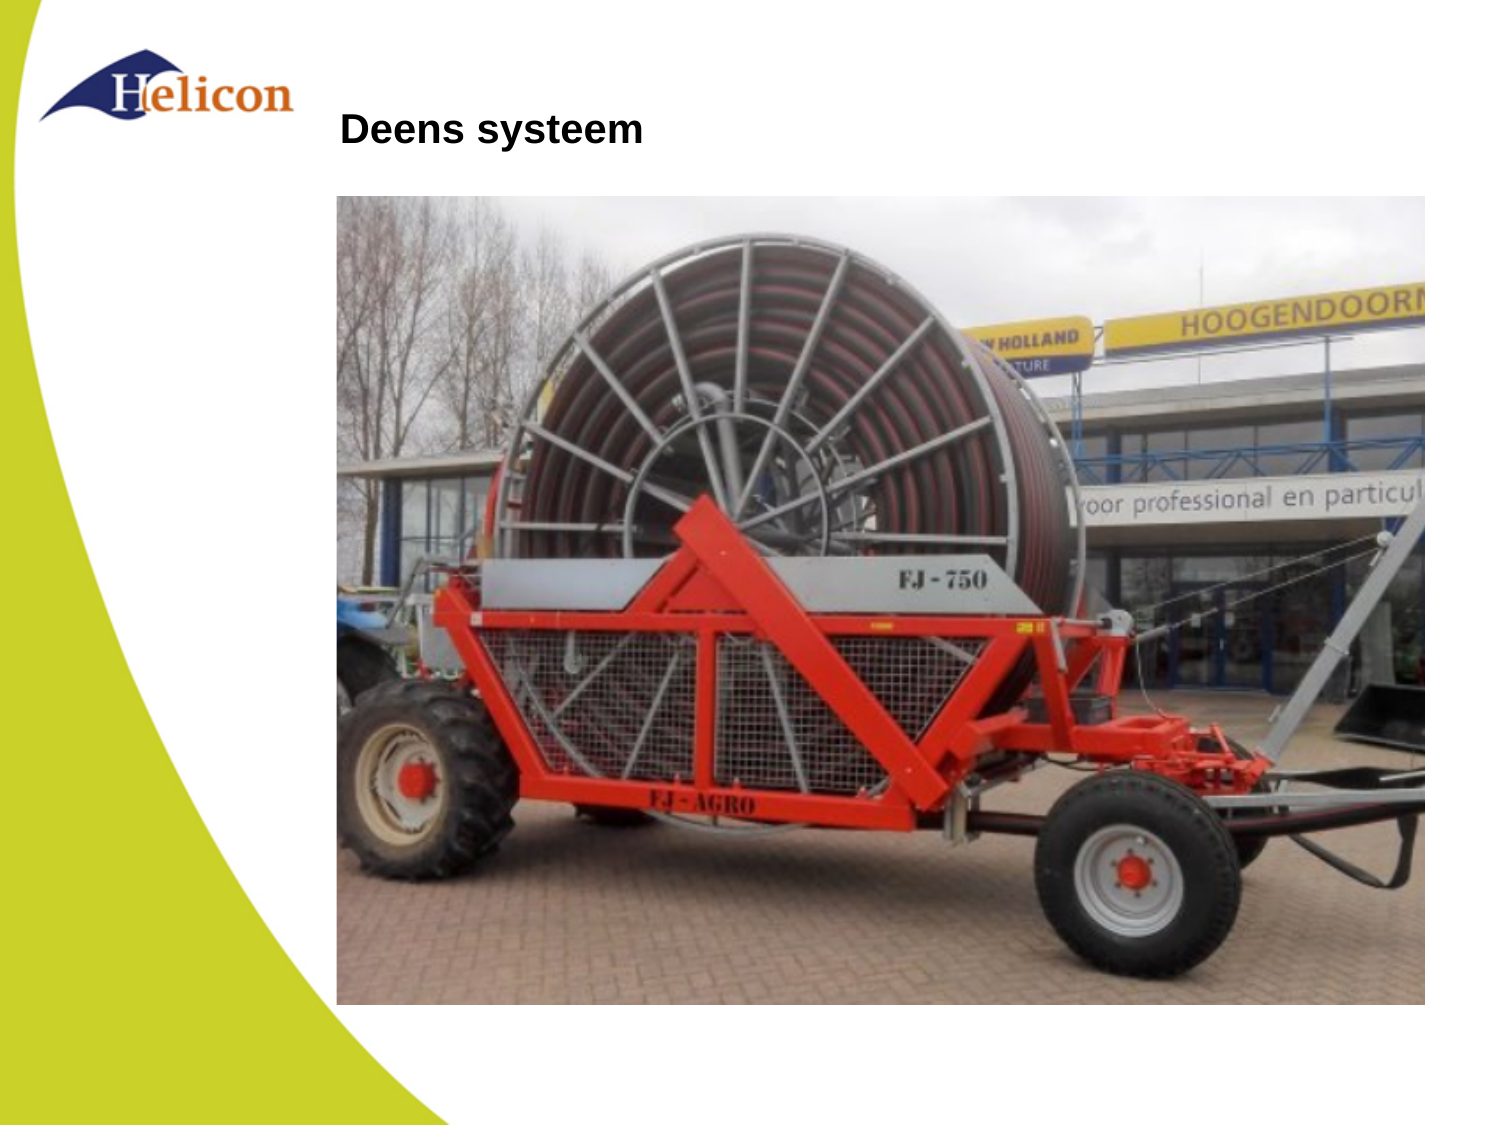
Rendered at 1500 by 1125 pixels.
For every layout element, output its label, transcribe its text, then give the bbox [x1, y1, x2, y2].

picture [0, 0, 1500, 1125]
title Deens systeem [324, 54, 1415, 161]
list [336, 196, 1426, 1006]
